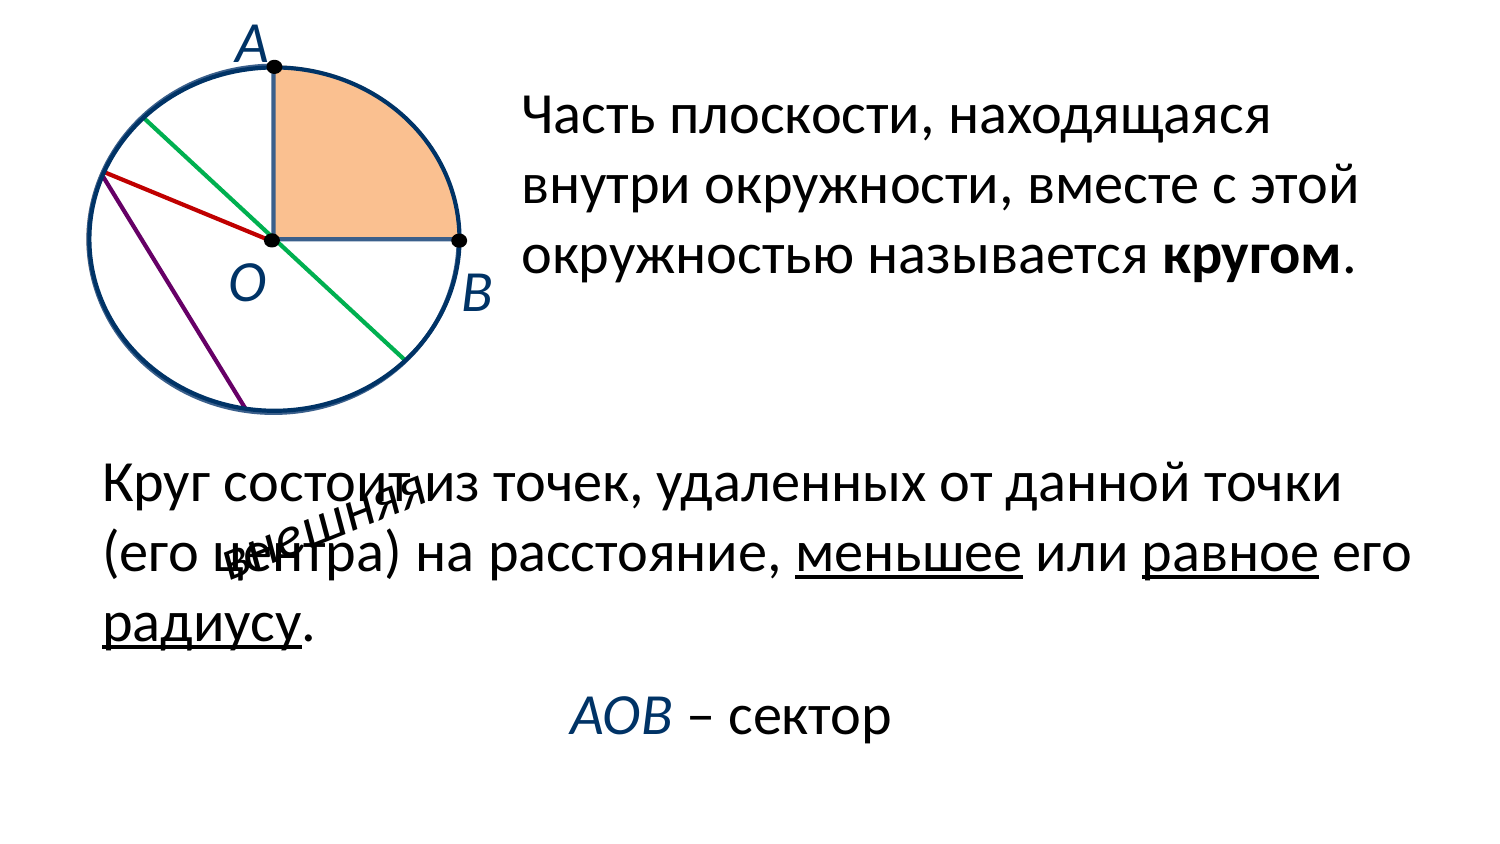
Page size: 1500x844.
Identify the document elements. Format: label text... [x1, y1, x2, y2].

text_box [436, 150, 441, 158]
text_box А [220, 0, 284, 82]
text_box [87, 186, 97, 295]
text_box [250, 369, 399, 413]
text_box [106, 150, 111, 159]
text_box [266, 59, 283, 74]
text_box [101, 65, 462, 359]
text_box Часть плоскости, находящаяся внутри окружности, вместе с этой окружностью называется кругом. [506, 67, 1389, 293]
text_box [102, 176, 247, 410]
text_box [104, 171, 273, 242]
text_box внешняя [189, 434, 451, 605]
text_box Круг состоит из точек, удаленных от данной точки (его центра) на расстояние, меньшее или равное его радиусу. [87, 435, 1441, 661]
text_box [143, 117, 406, 361]
text_box [451, 233, 468, 248]
text_box АОВ – сектор [556, 668, 921, 754]
text_box В [446, 245, 508, 331]
